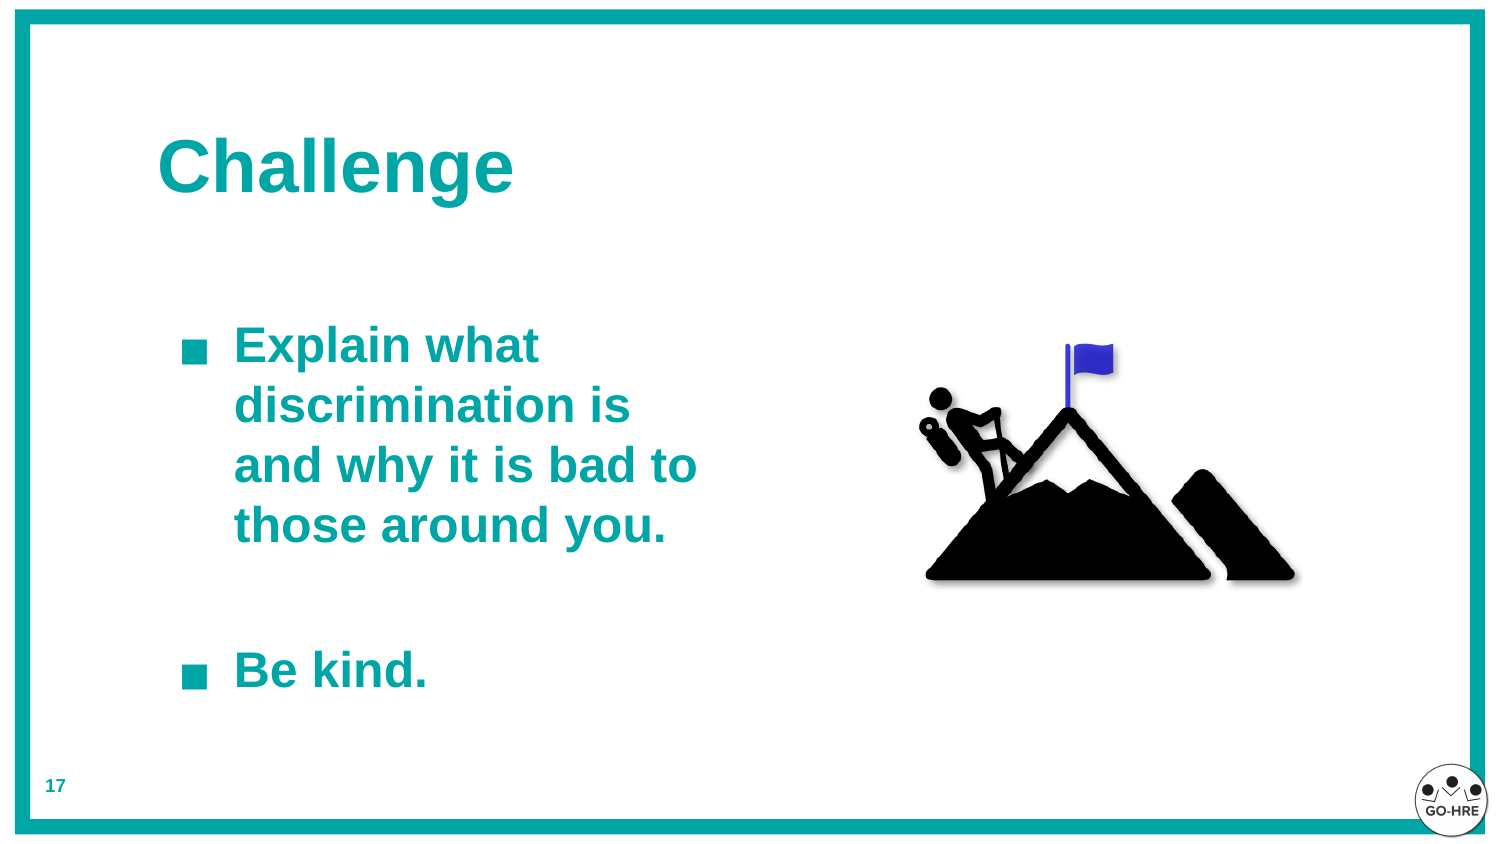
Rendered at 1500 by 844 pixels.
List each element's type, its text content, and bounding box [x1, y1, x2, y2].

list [872, 332, 1323, 654]
list Explain what discrimination is and why it is bad to those around you. Be kind. [143, 249, 744, 760]
slide_number 17 [30, 754, 121, 819]
title Challenge [142, 86, 1401, 237]
picture [1414, 763, 1490, 839]
